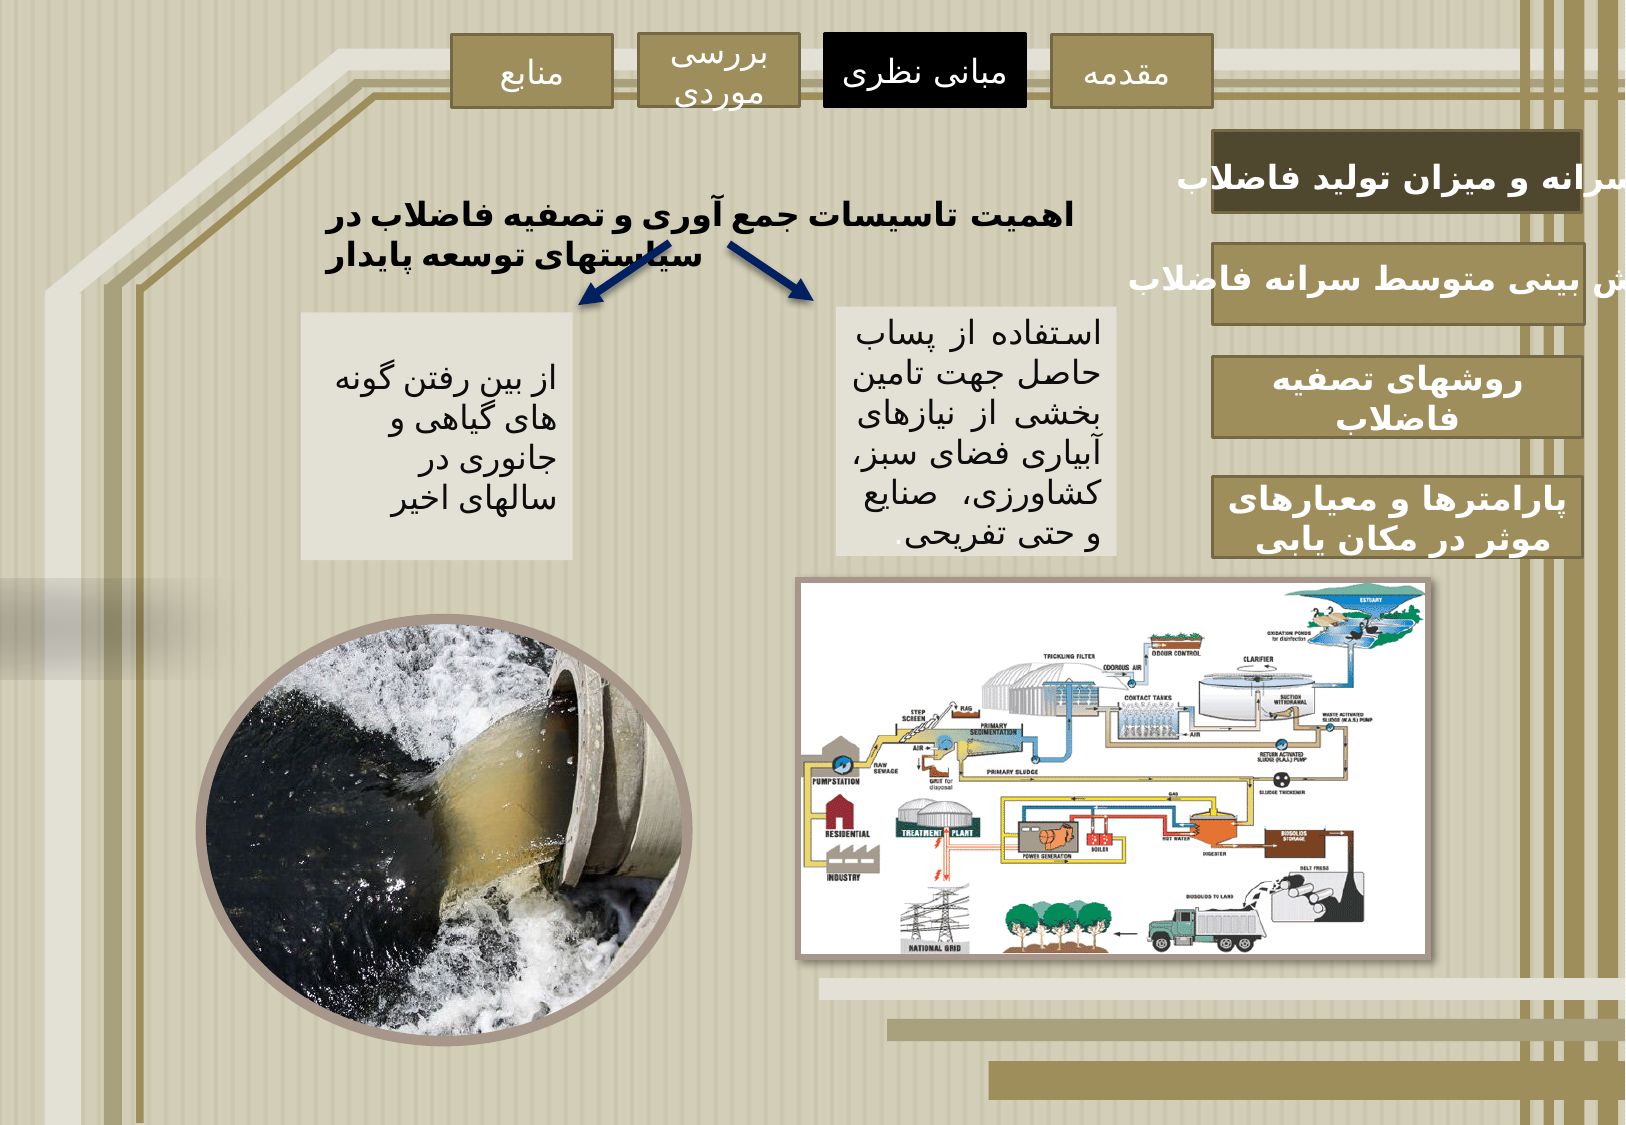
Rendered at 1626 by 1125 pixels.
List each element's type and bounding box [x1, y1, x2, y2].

picture [200, 618, 688, 1042]
text_box [8, 0, 1625, 1125]
text_box [577, 242, 671, 306]
text_box [728, 243, 814, 302]
picture [800, 582, 1426, 955]
